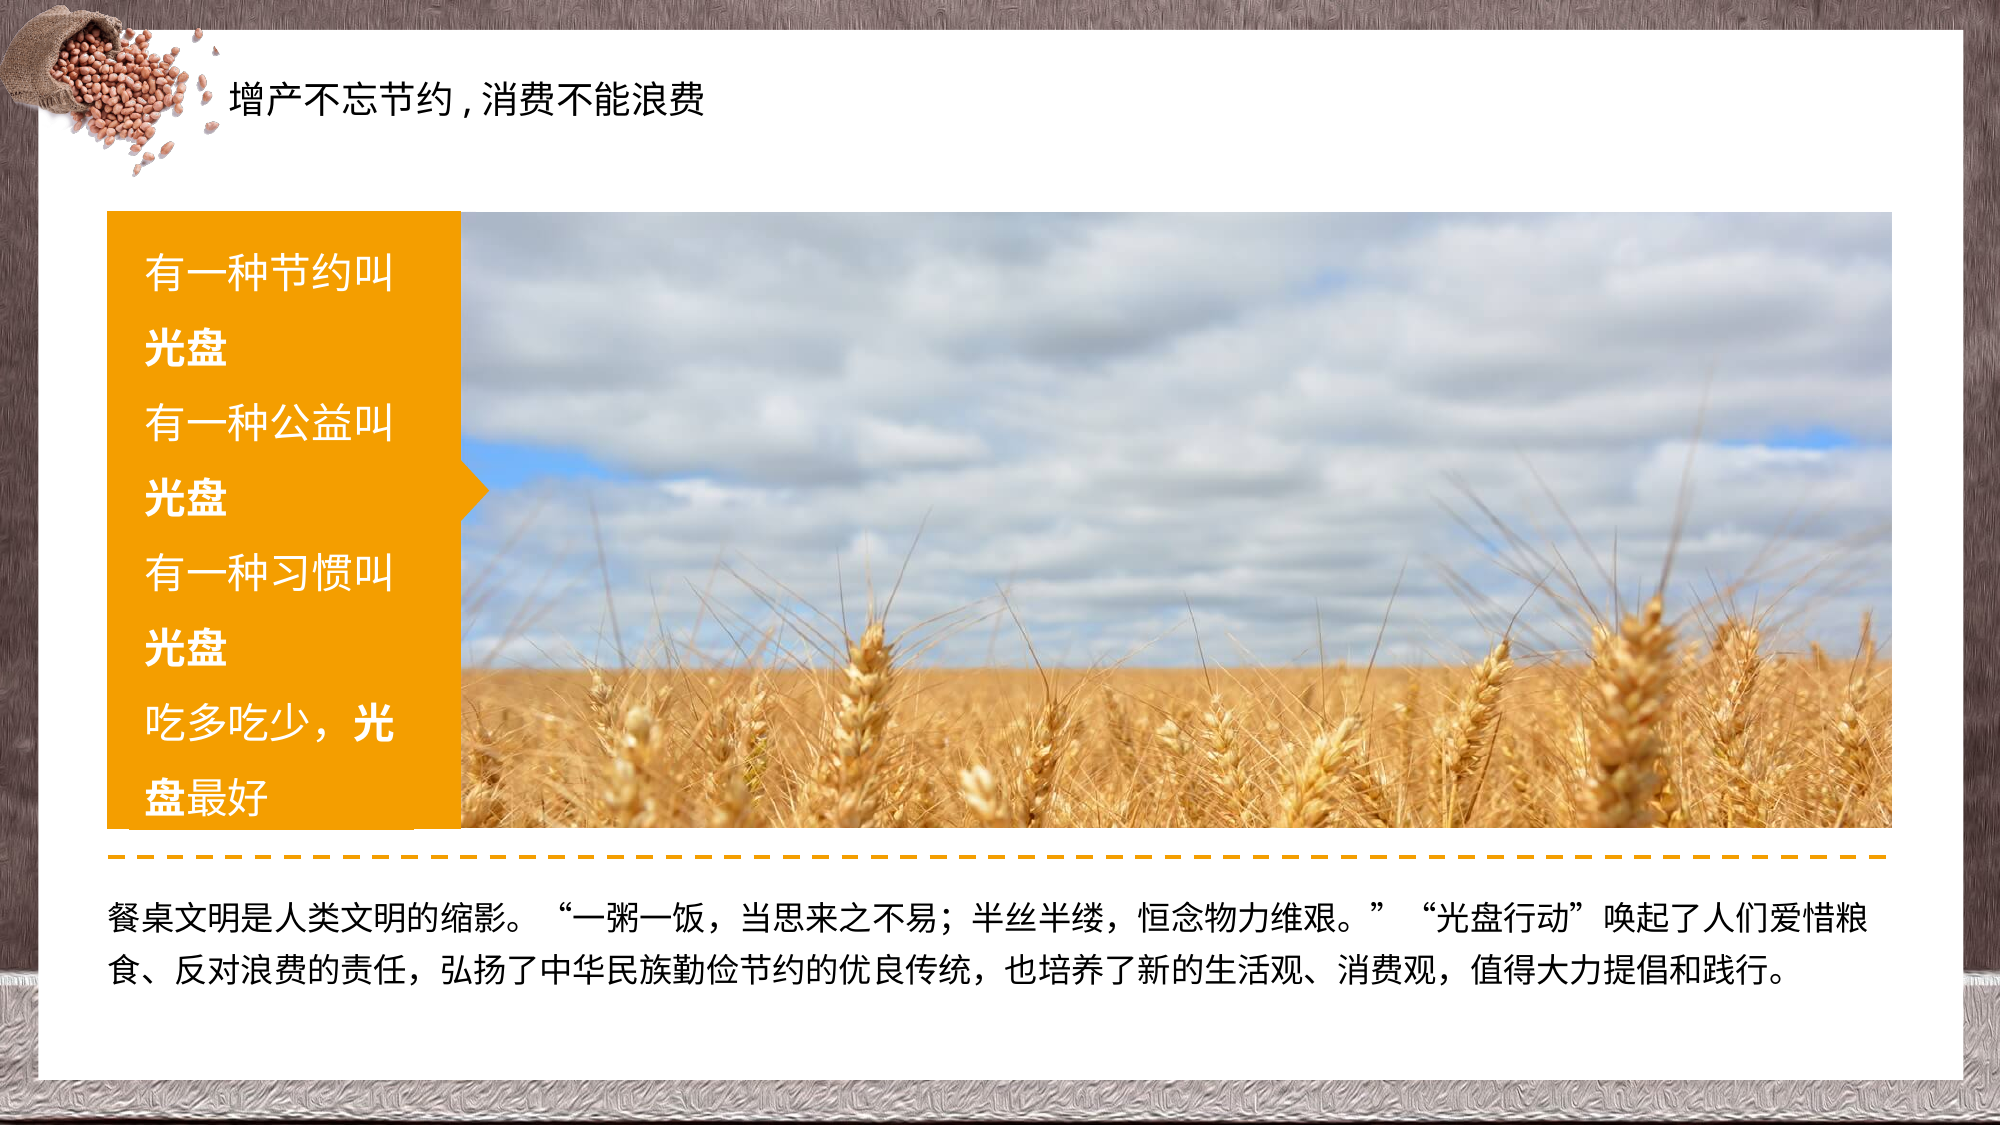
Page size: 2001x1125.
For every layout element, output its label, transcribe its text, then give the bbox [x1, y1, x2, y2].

text_box 增产不忘节约,消费不能浪费 [230, 68, 722, 129]
text_box 餐桌文明是人类文明的缩影。“一粥一饭，当思来之不易；半丝半缕，恒念物力维艰。”“光盘行动”唤起了人们爱惜粮食、反对浪费的责任，弘扬了中华民族勤俭节约的优良传统，也培养了新的生活观、消费观，值得大力提倡和践行。 [107, 885, 1892, 990]
text_box [461, 211, 1893, 829]
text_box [107, 212, 488, 828]
picture [0, 0, 2000, 1125]
